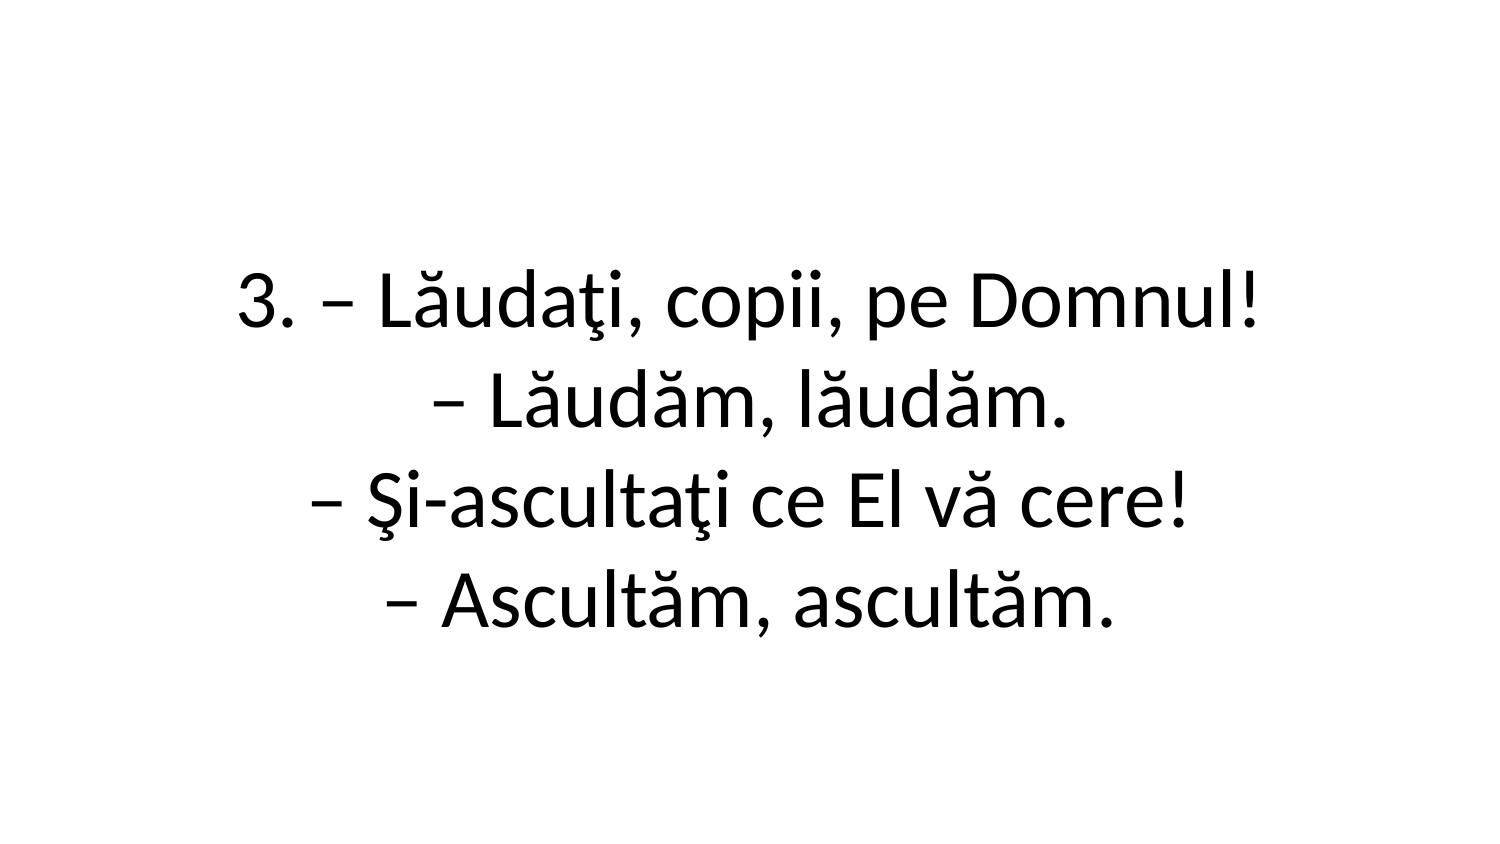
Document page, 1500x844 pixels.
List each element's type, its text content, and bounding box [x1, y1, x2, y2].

text_box 3. – Lăudaţi, copii, pe Domnul! – Lăudăm, lăudăm. – Şi-ascultaţi ce El vă cere! – Ascultăm, ascultăm. [220, 192, 1280, 652]
